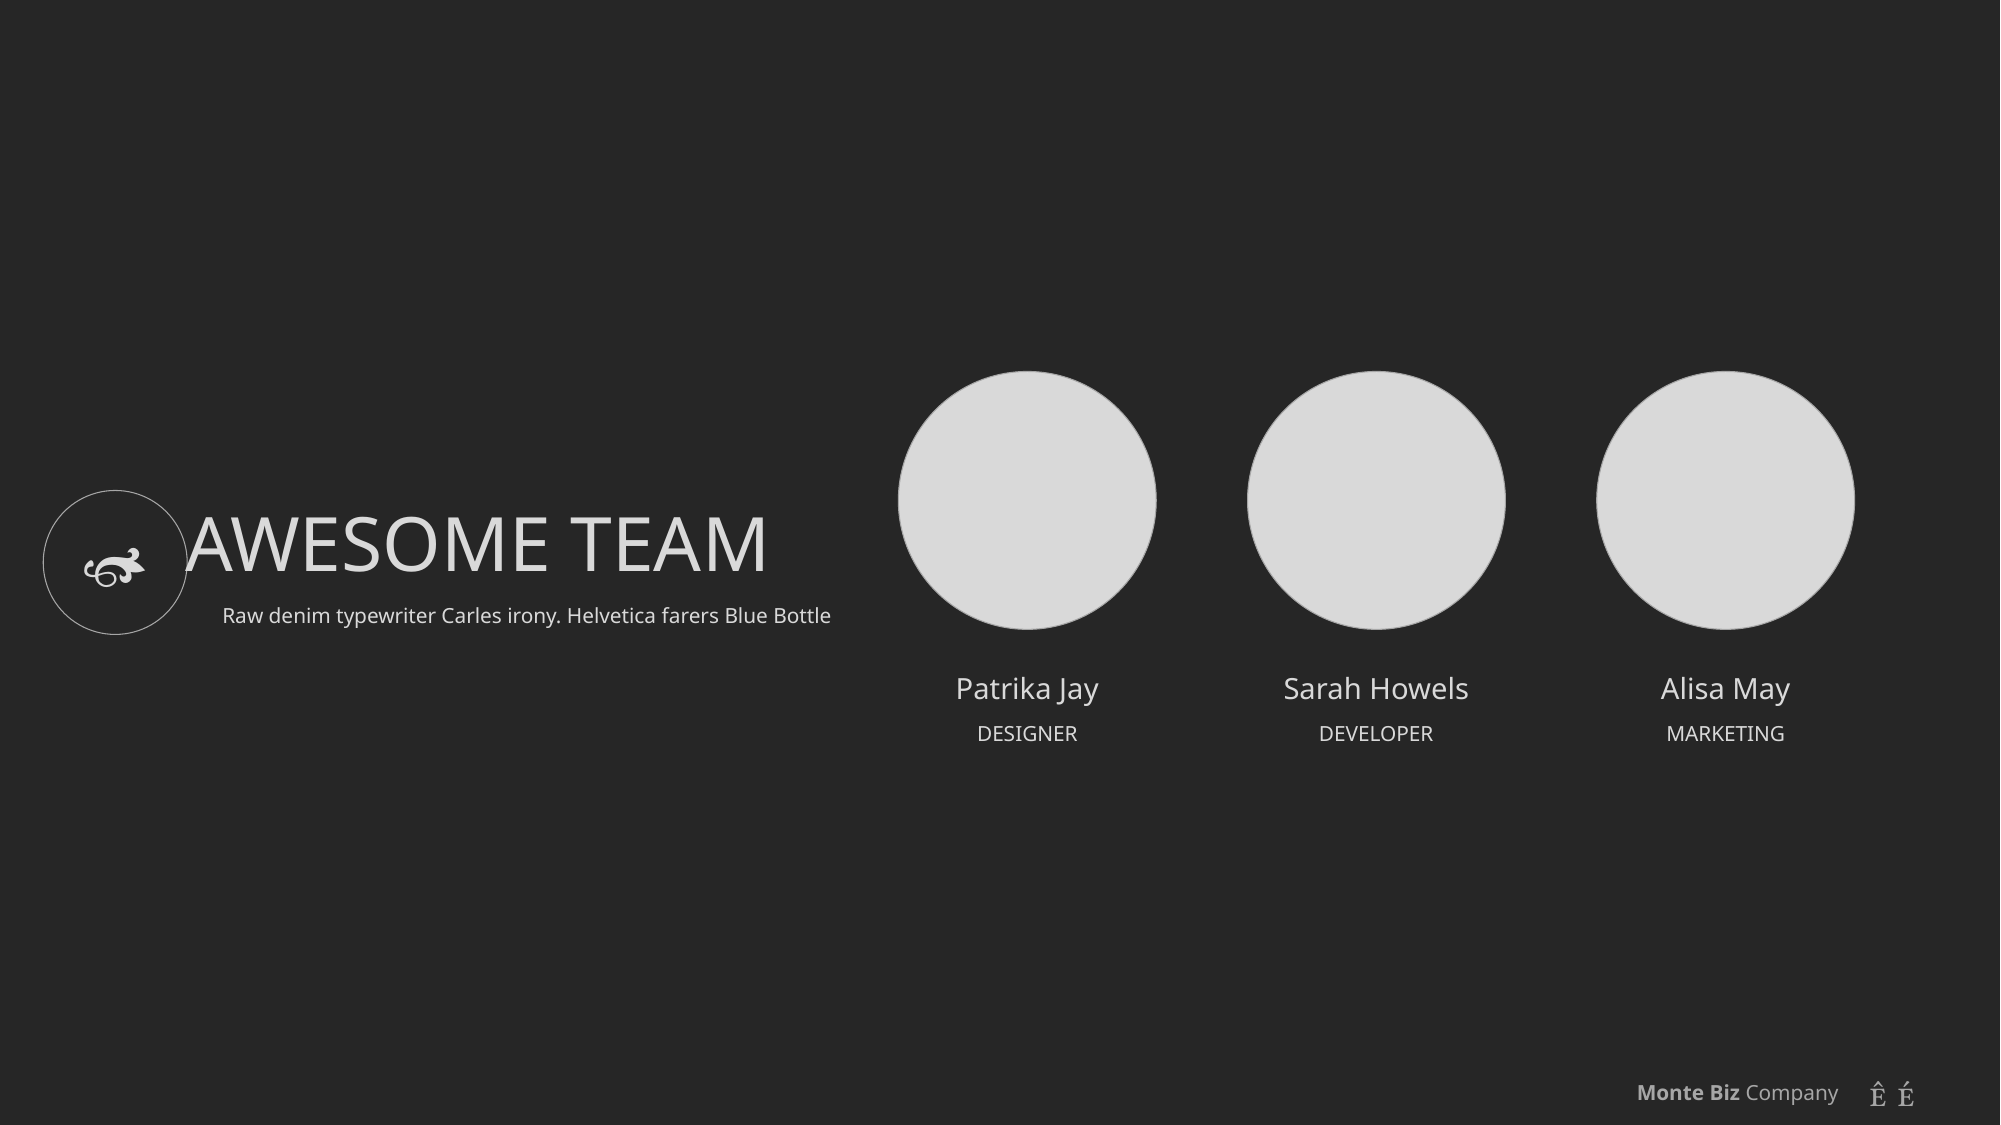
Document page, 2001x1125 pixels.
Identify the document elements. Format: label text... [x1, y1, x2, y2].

text_box Sarah Howels [1268, 662, 1485, 713]
text_box   [1854, 1061, 1979, 1122]
text_box [1246, 370, 1507, 631]
text_box MARKETING [1651, 713, 1800, 753]
text_box Raw denim typewriter Carles irony. Helvetica farers Blue Bottle [207, 595, 847, 636]
text_box DESIGNER [962, 713, 1093, 753]
text_box Monte Biz Company [1622, 1071, 1854, 1112]
text_box Alisa May [1646, 662, 1806, 713]
text_box AWESOME TEAM [170, 489, 785, 594]
text_box DEVELOPER [1304, 713, 1449, 753]
text_box [897, 370, 1158, 631]
text_box [1595, 370, 1856, 631]
text_box Patrika Jay [940, 662, 1114, 713]
text_box  [42, 489, 182, 636]
